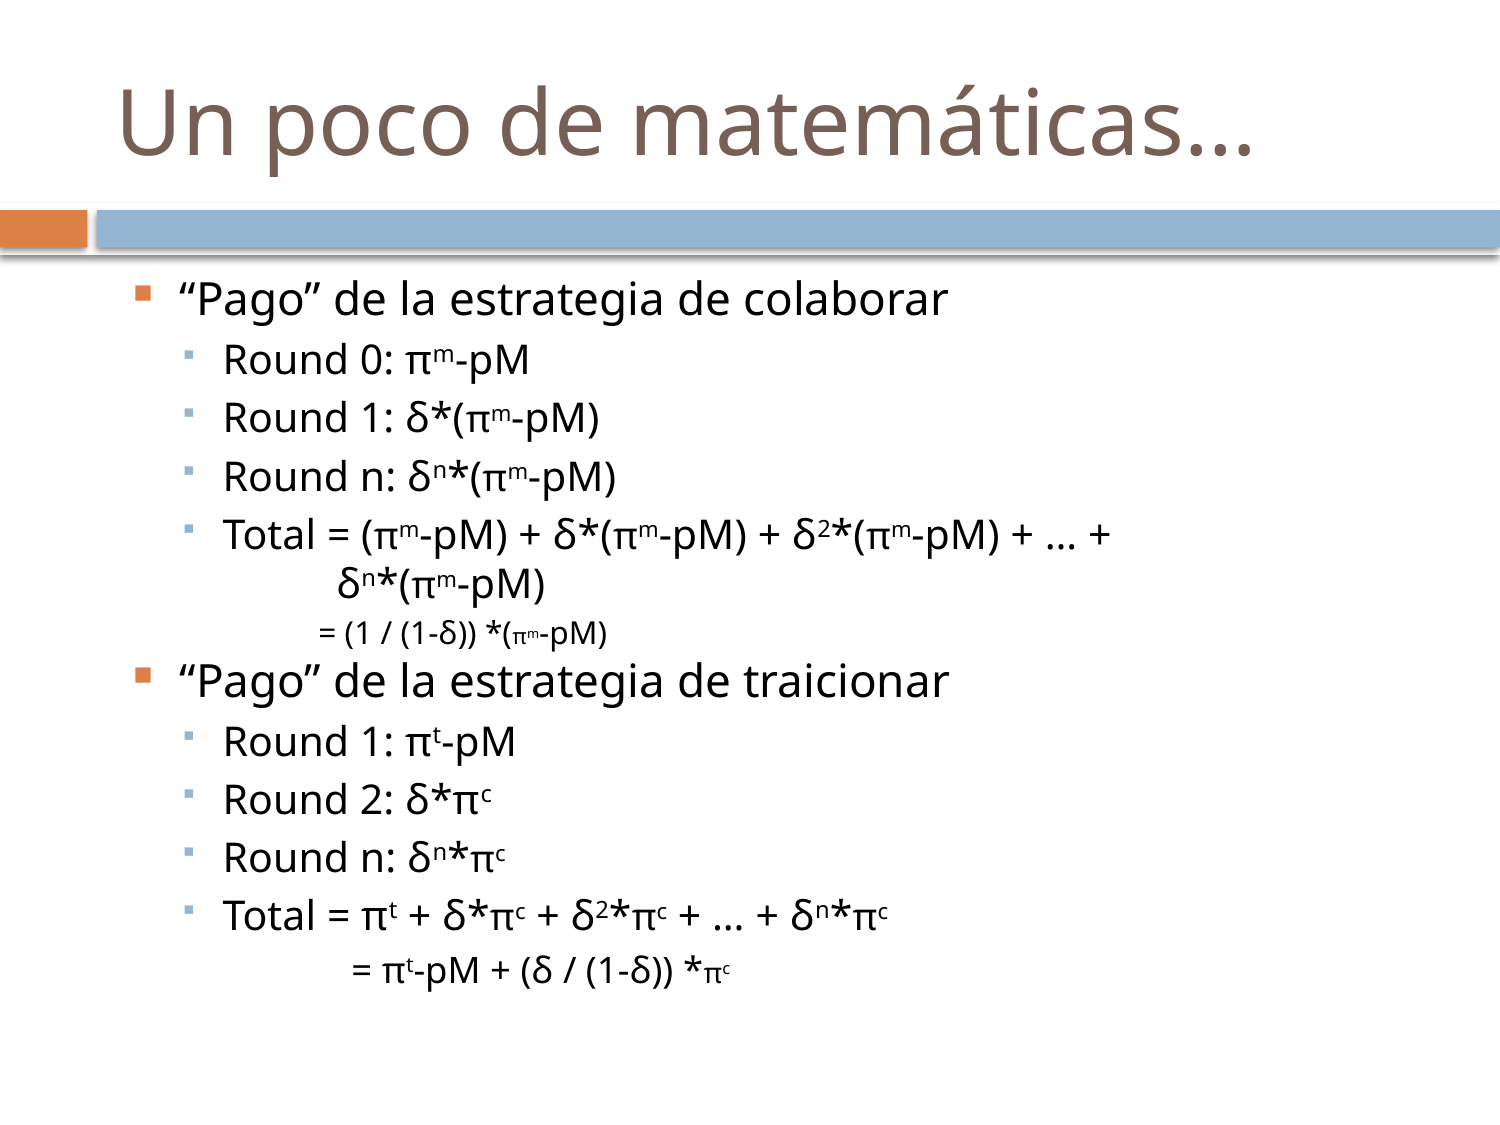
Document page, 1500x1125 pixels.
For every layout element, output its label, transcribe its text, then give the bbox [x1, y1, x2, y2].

title Un poco de matemáticas… [100, 37, 1438, 200]
list “Pago” de la estrategia de colaborar Round 0: πm-pM Round 1: δ*(πm-pM) Round n: δn*(πm-pM) Total = (πm-pM) + δ*(πm-pM) + δ2*(πm-pM) + … + δn*(πm-pM) = (1 / (1-δ)) *(πm-pM) “Pago” de la estrategia de traicionar Round 1: πt-pM Round 2: δ*πc Round n: δn*πc Total = πt + δ*πc + δ2*πc + … + δn*πc = πt-pM + (δ / (1-δ)) *πc [100, 262, 1438, 1000]
